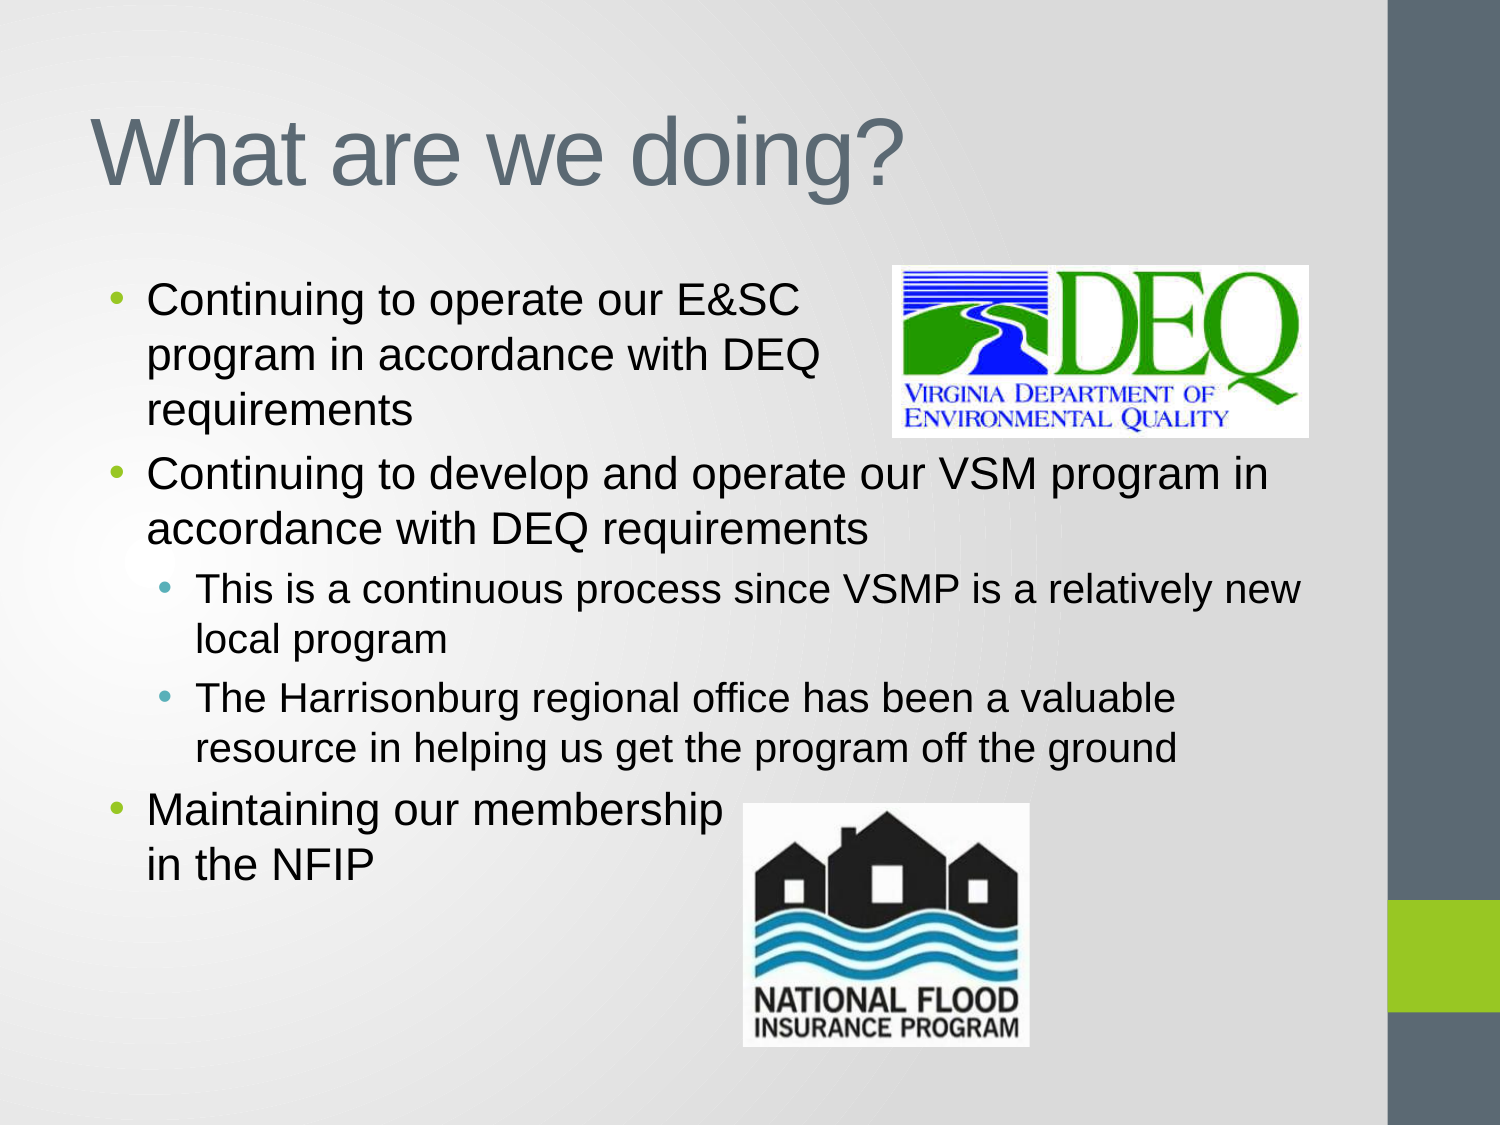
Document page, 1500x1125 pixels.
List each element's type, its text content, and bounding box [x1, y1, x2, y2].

picture [891, 264, 1309, 439]
title What are we doing? [75, 45, 1325, 250]
list Continuing to operate our E&SC program in accordance with DEQ requirements Continuing to develop and operate our VSM program in accordance with DEQ requirements This is a continuous process since VSMP is a relatively new local program The Harrisonburg regional office has been a valuable resource in helping us get the program off the ground Maintaining our membership in the NFIP [75, 262, 1325, 1075]
picture [742, 803, 1030, 1048]
